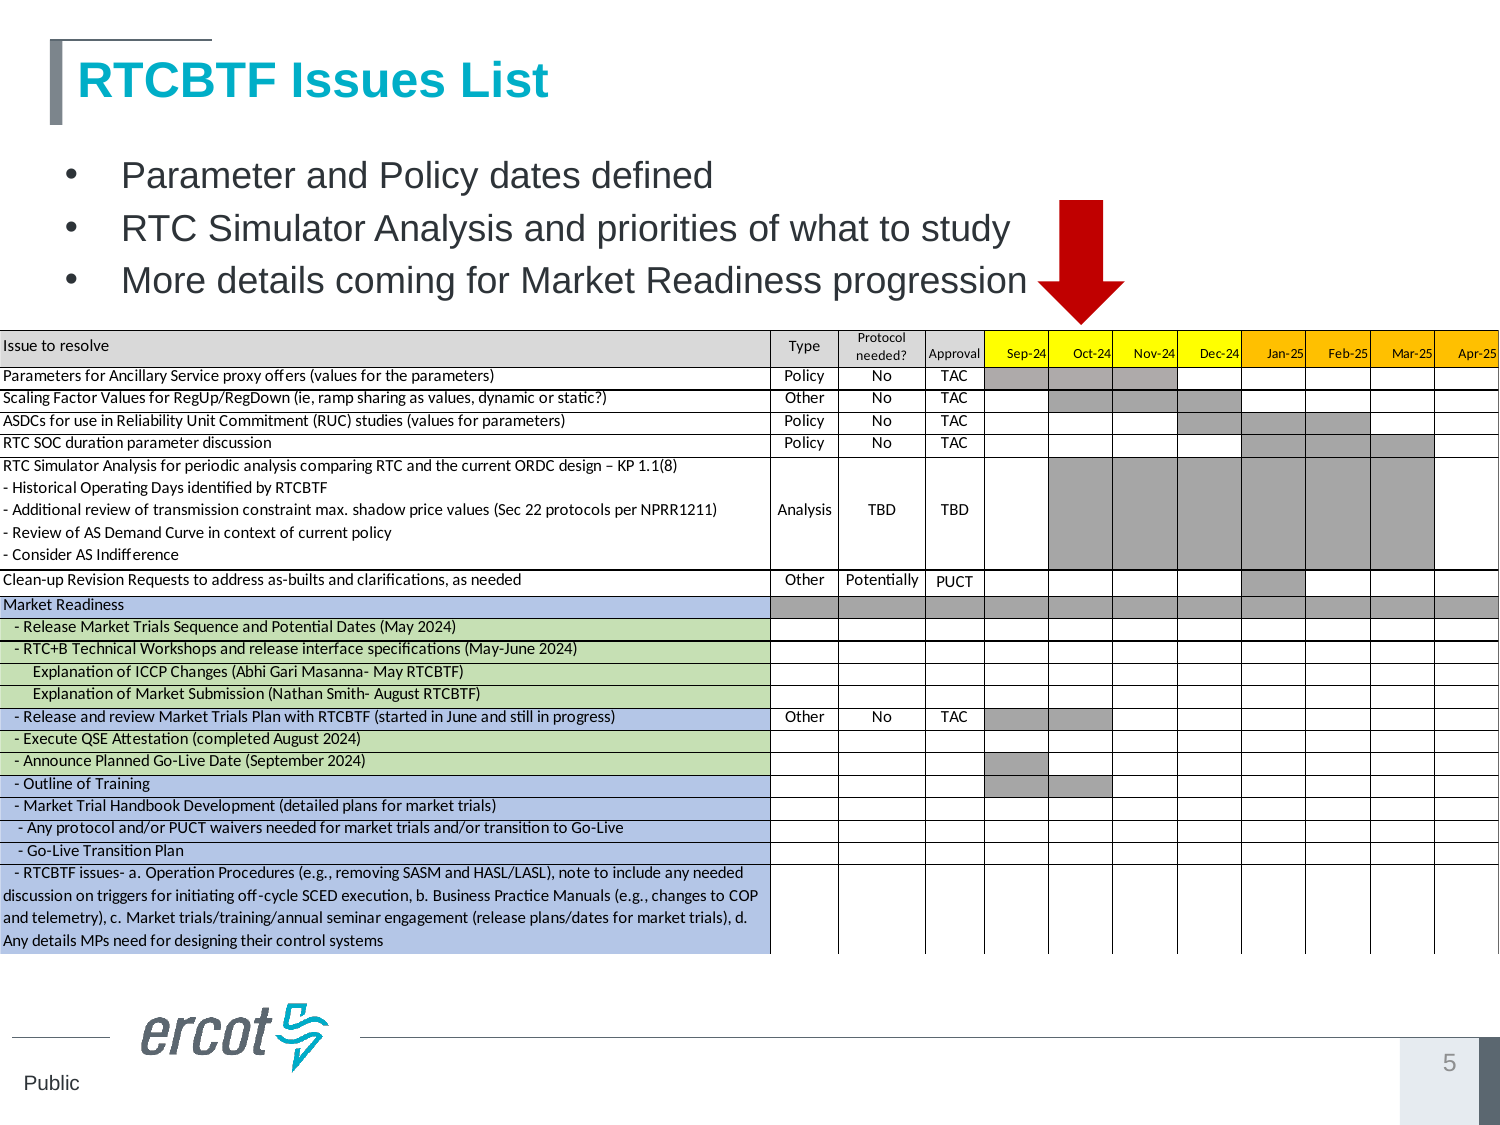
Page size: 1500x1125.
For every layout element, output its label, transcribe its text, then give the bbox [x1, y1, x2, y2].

picture [137, 999, 332, 1075]
list Parameter and Policy dates defined RTC Simulator Analysis and priorities of what to study More details coming for Market Readiness progression [50, 143, 1450, 325]
text_box [1035, 197, 1127, 328]
picture [0, 329, 1500, 956]
title RTCBTF Issues List [62, 39, 1450, 134]
